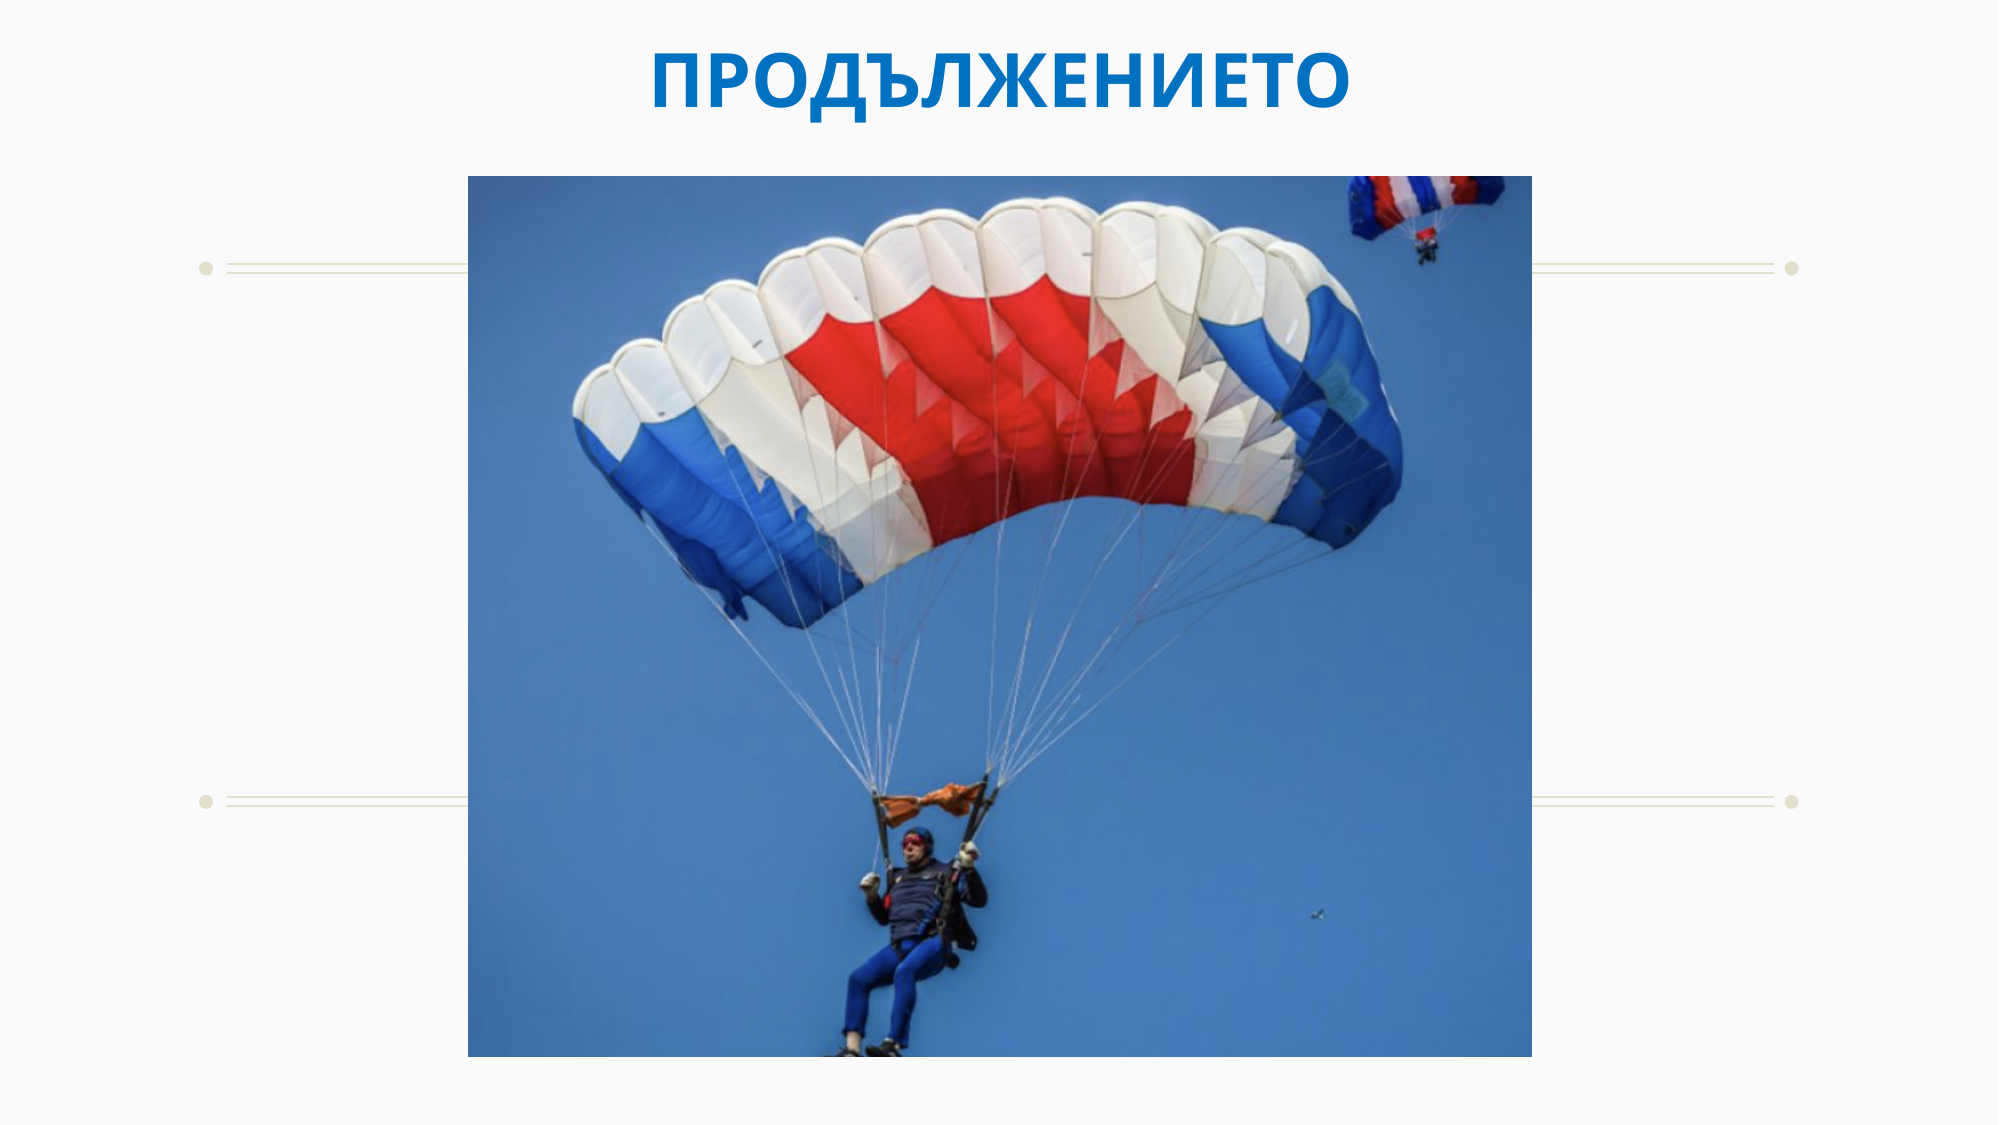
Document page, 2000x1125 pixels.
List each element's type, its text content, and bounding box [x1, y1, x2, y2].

title ПРОДЪЛЖЕНИЕТО [3, 5, 2000, 130]
picture [468, 176, 1532, 1057]
